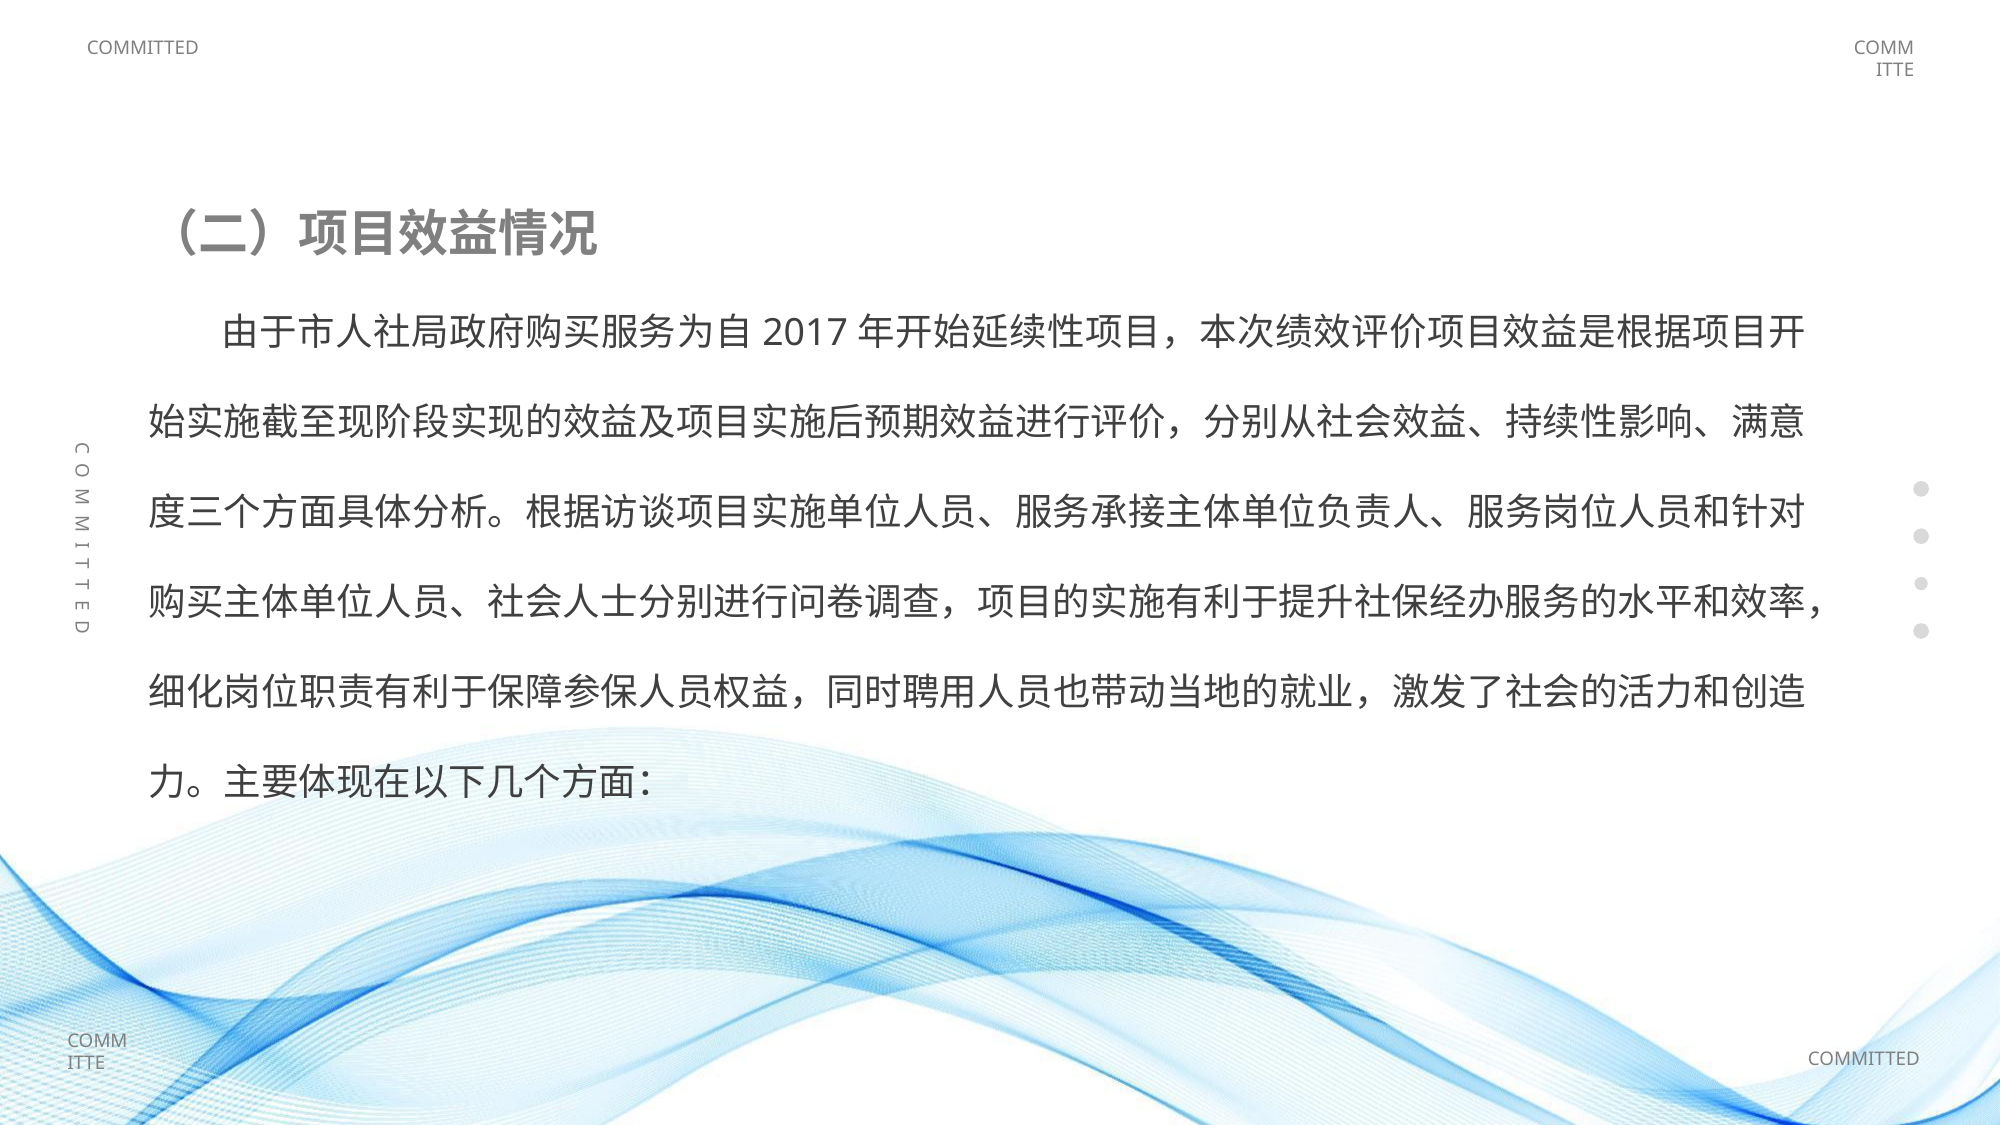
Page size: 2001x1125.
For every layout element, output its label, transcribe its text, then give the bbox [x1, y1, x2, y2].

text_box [1913, 480, 1929, 639]
text_box 由于市人社局政府购买服务为自2017年开始延续性项目，本次绩效评价项目效益是根据项目开始实施截至现阶段实现的效益及项目实施后预期效益进行评价，分别从社会效益、持续性影响、满意度三个方面具体分析。根据访谈项目实施单位人员、服务承接主体单位负责人、服务岗位人员和针对购买主体单位人员、社会人士分别进行问卷调查，项目的实施有利于提升社保经办服务的水平和效率，细化岗位职责有利于保障参保人员权益，同时聘用人员也带动当地的就业，激发了社会的活力和创造力。主要体现在以下几个方面： [133, 255, 1822, 389]
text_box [0, 389, 2000, 1125]
text_box （二）项目效益情况 [133, 163, 1012, 255]
text_box COMM ITTE [1639, 28, 1929, 88]
text_box COMMITTED [72, 28, 362, 66]
